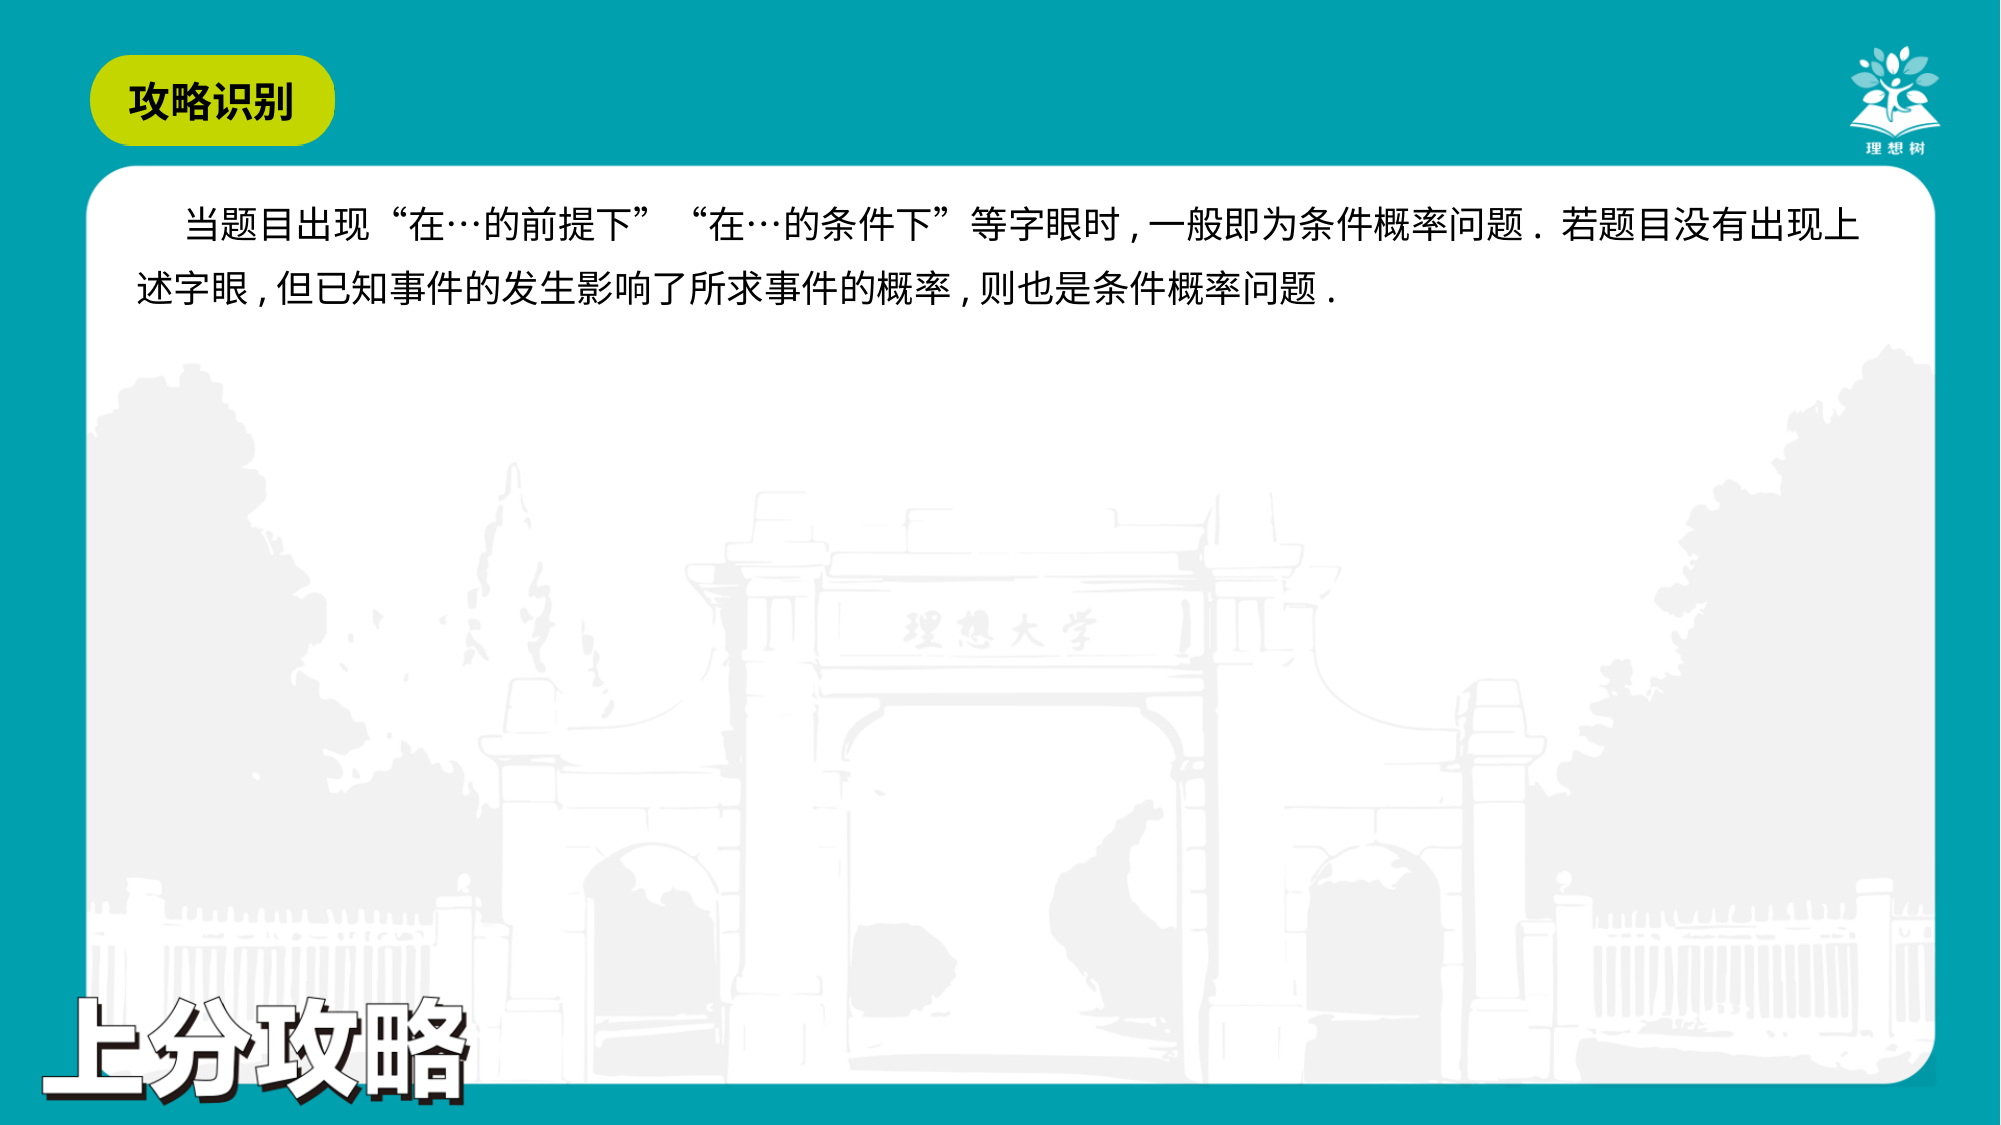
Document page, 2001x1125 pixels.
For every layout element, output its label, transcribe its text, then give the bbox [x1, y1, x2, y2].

picture [0, 0, 2000, 1125]
text_box 当题目出现“在…的前提下”“在…的条件下”等字眼时,一般即为条件概率问题. 若题目没有出现上 述字眼,但已知事件的发生影响了所求事件的概率,则也是条件概率问题. [136, 176, 1865, 304]
